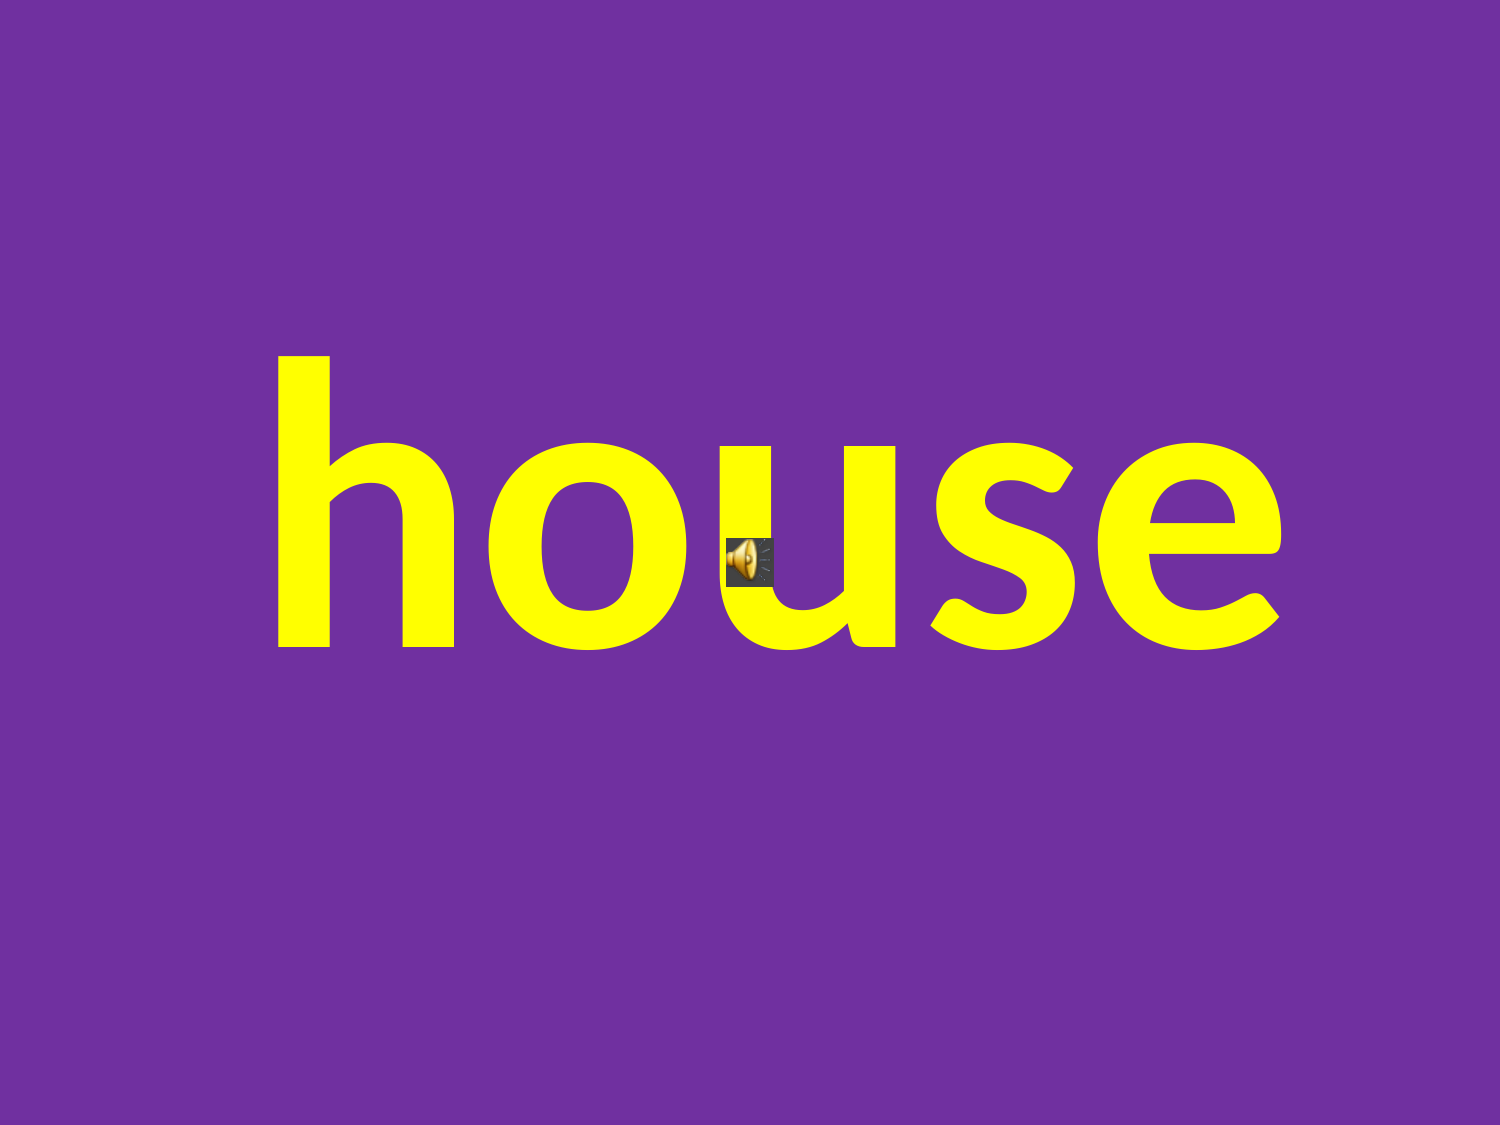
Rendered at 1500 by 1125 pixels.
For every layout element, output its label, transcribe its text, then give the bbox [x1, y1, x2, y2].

picture [724, 537, 776, 588]
text_box house [99, 224, 1450, 738]
